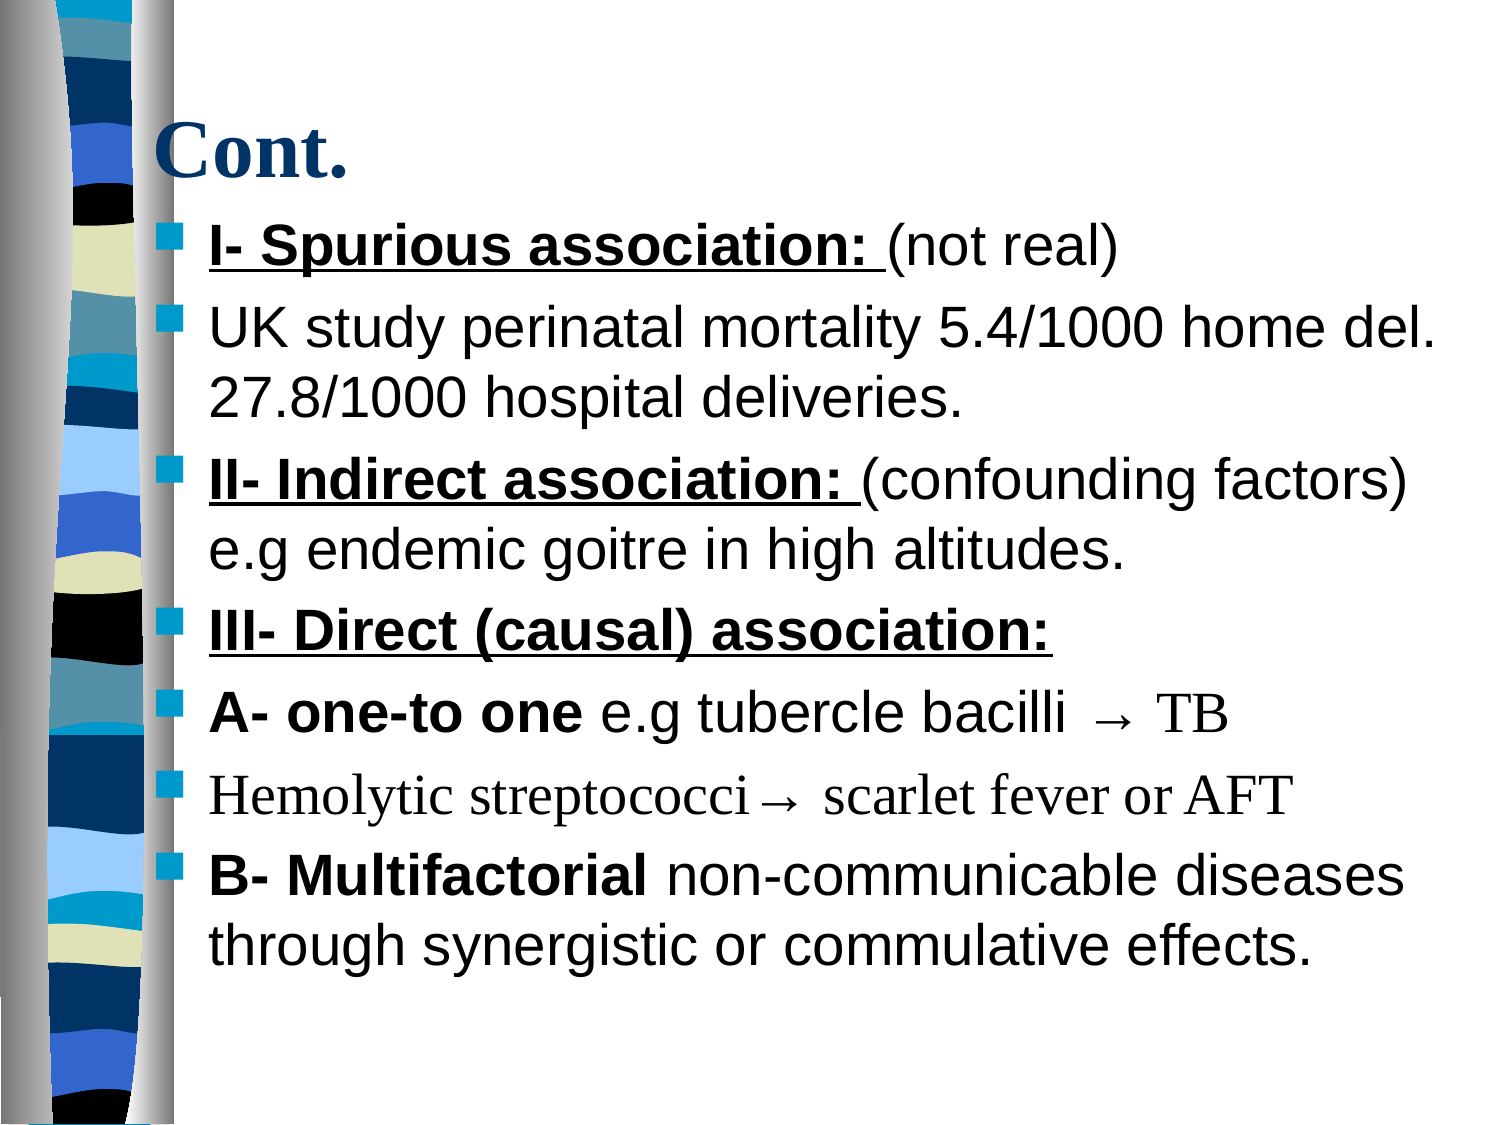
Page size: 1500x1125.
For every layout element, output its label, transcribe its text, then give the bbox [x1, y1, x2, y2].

list I- Spurious association: (not real) UK study perinatal mortality 5.4/1000 home del. 27.8/1000 hospital deliveries. II- Indirect association: (confounding factors) e.g endemic goitre in high altitudes. III- Direct (causal) association: A- one-to one e.g tubercle bacilli → TB Hemolytic streptococci→ scarlet fever or AFT B- Multifactorial non-communicable diseases through synergistic or commulative effects. [137, 199, 1468, 1088]
title Cont. [137, 74, 1468, 199]
